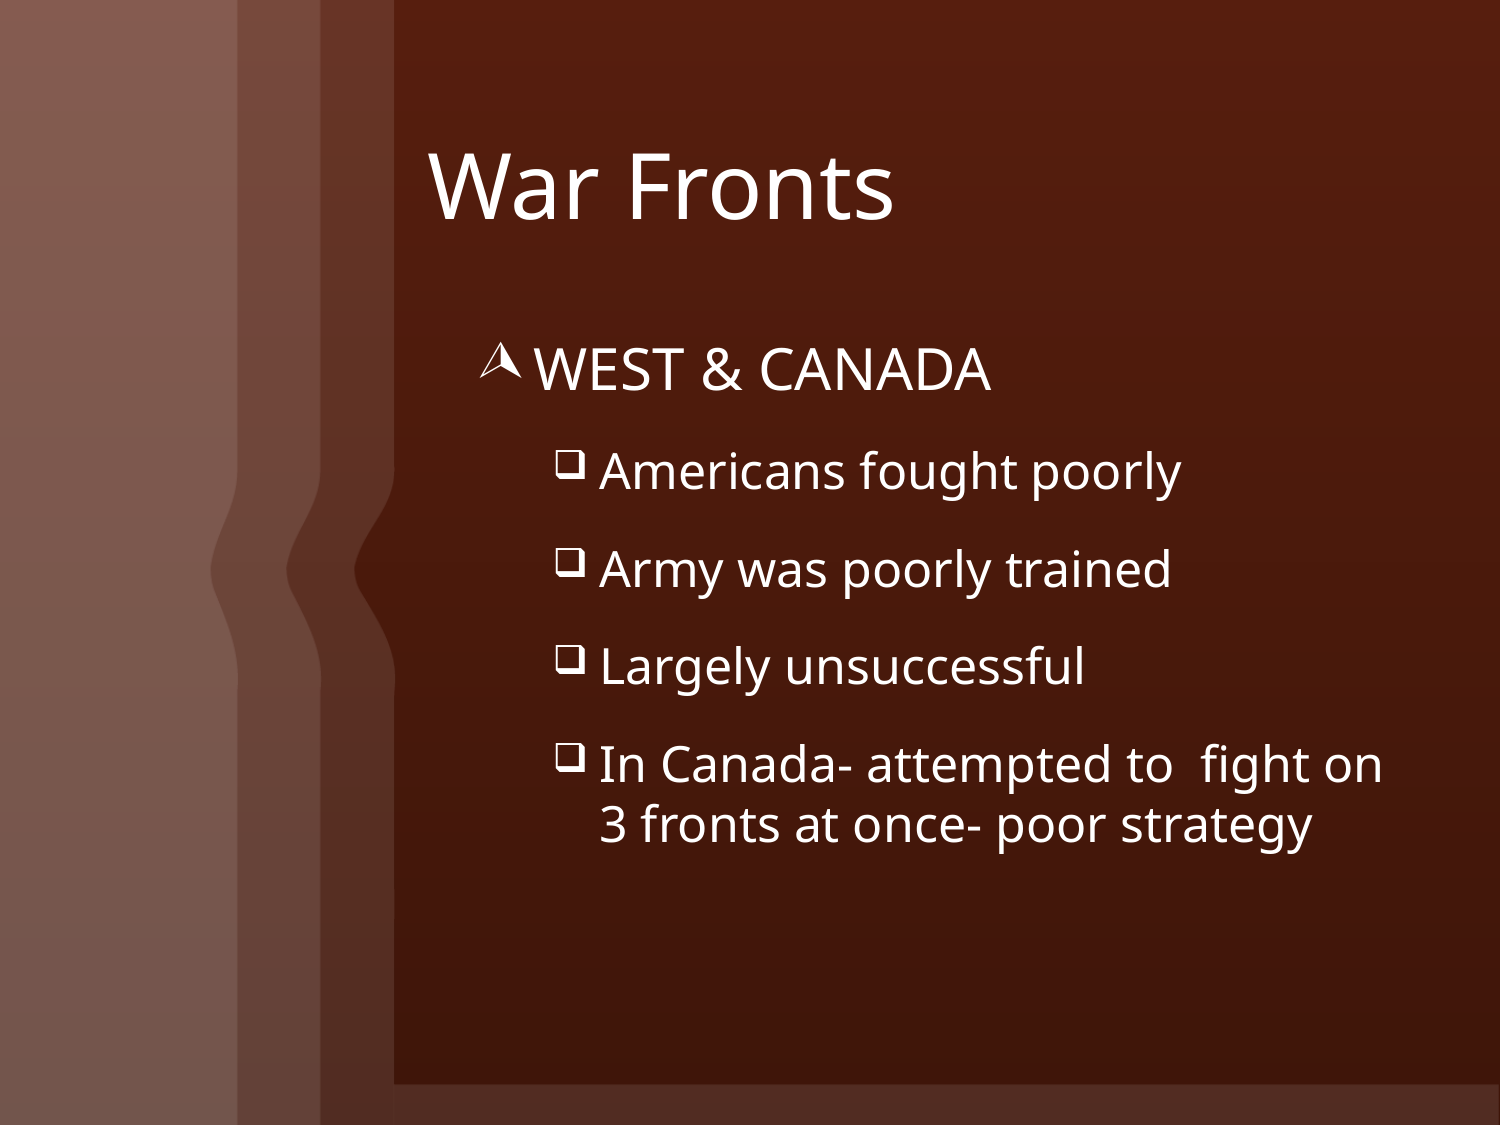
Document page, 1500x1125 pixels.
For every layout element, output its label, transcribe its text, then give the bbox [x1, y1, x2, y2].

list WEST & CANADA Americans fought poorly Army was poorly trained Largely unsuccessful In Canada- attempted to fight on 3 fronts at once- poor strategy [462, 324, 1425, 1000]
title War Fronts [412, 57, 1425, 246]
picture [0, 0, 1500, 1125]
